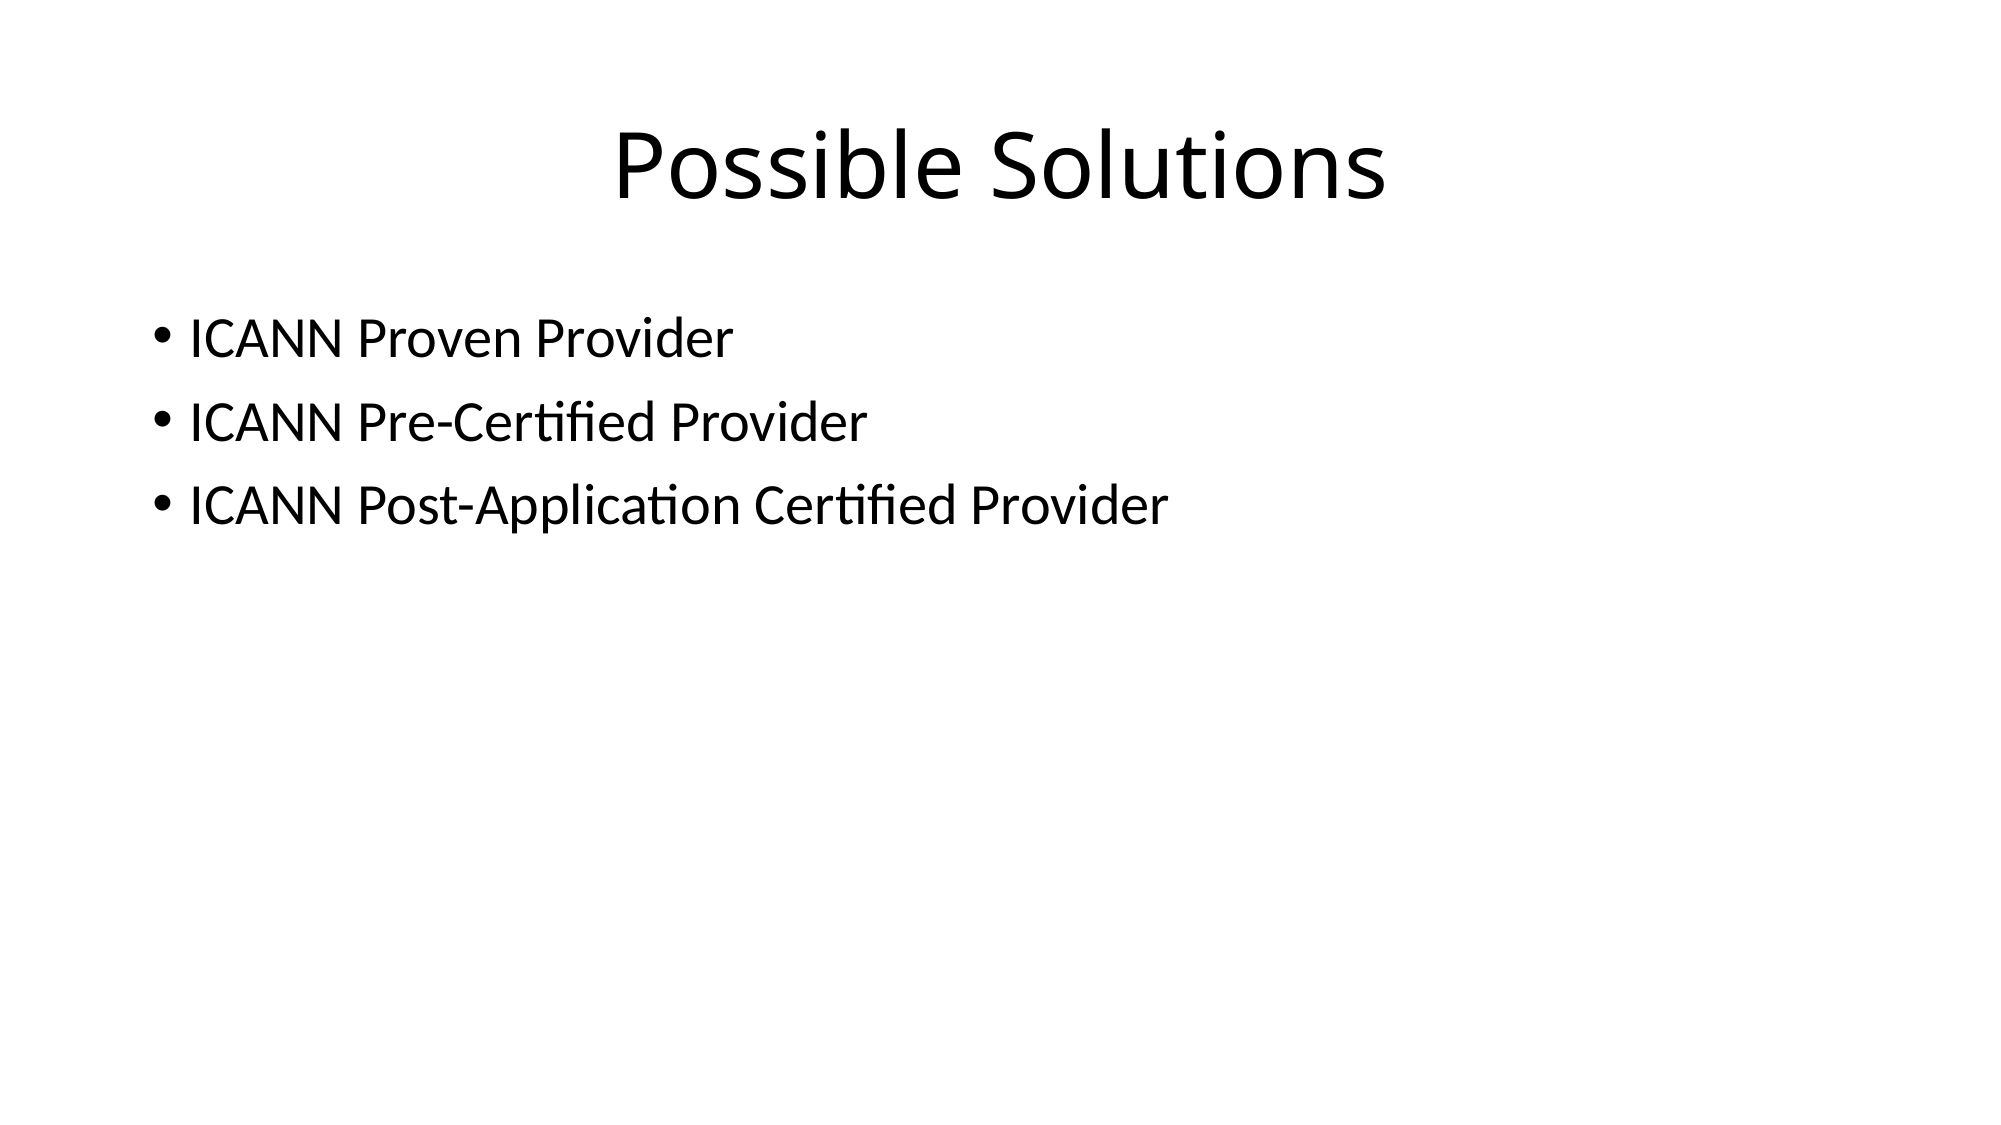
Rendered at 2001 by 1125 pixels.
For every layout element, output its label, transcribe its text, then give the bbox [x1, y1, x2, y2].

list ICANN Proven Provider ICANN Pre-Certified Provider ICANN Post-Application Certified Provider [137, 299, 1863, 1014]
title Possible Solutions [137, 59, 1863, 278]
